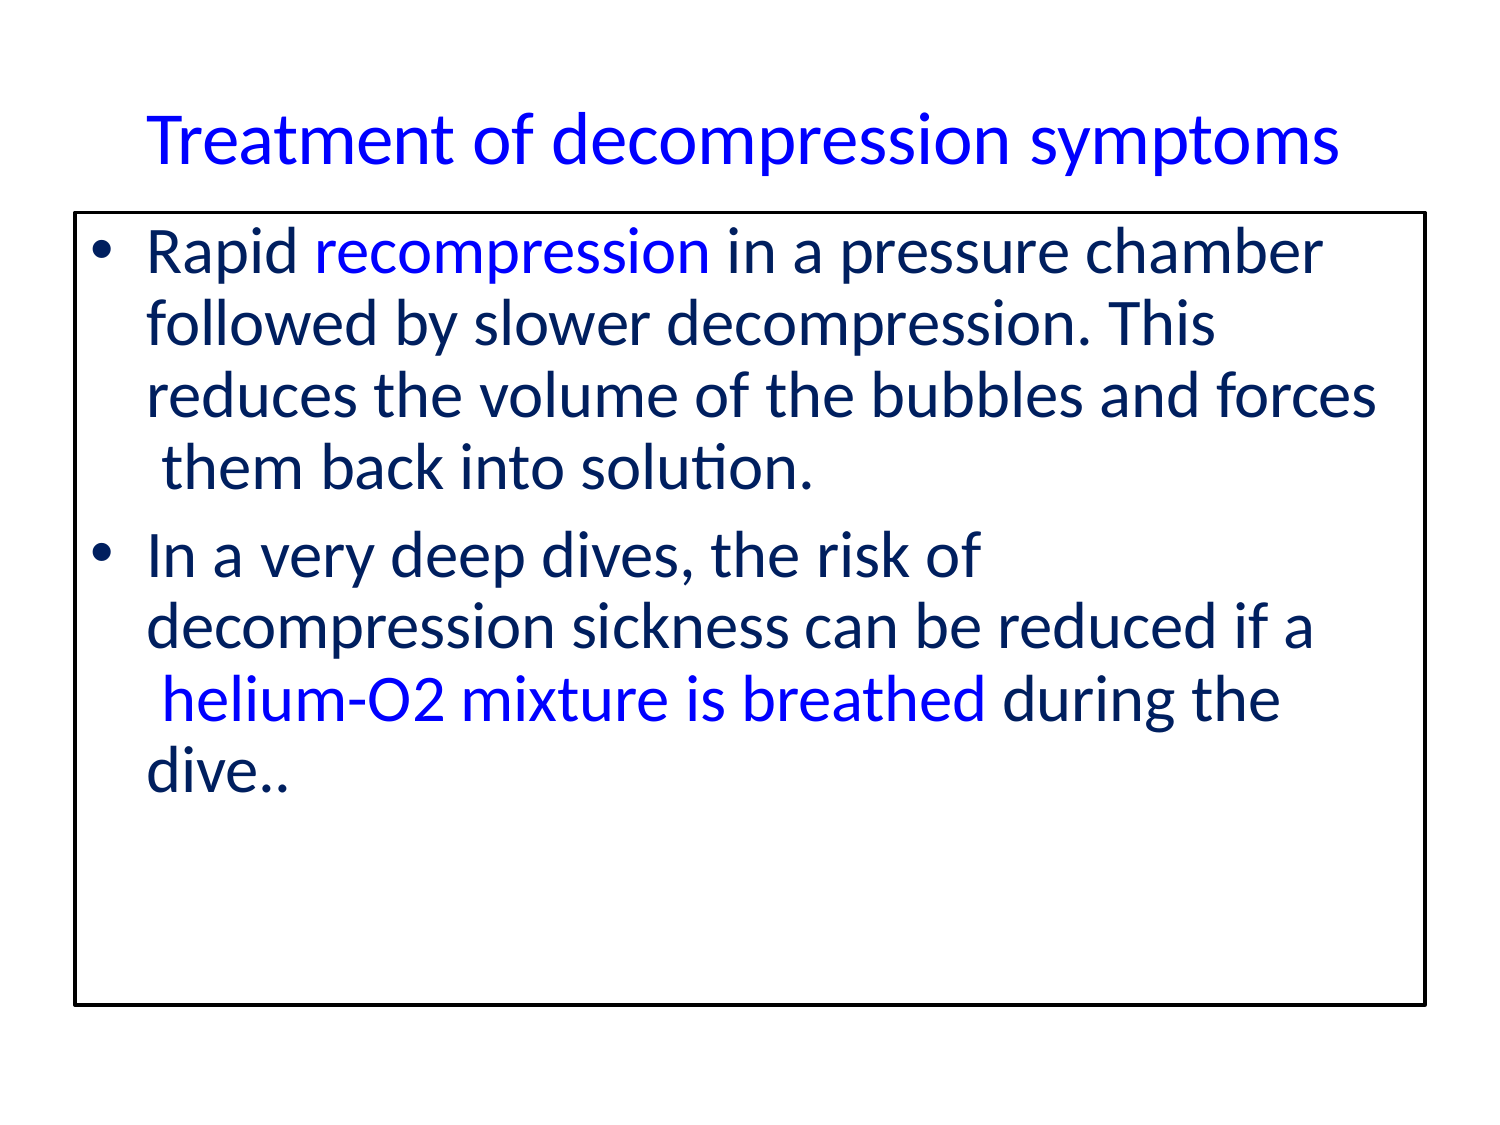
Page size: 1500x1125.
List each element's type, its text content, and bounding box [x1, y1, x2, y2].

title Treatment of decompression symptoms [144, 89, 1356, 212]
text_box [74, 212, 1425, 1005]
text_box Rapid recompression in a pressure chamber followed by slower decompression. This reduces the volume of the bubbles and forces them back into solution. In a very deep dives, the risk of decompression sickness can be reduced if a helium-O2 mixture is breathed during the dive.. [87, 215, 1387, 808]
